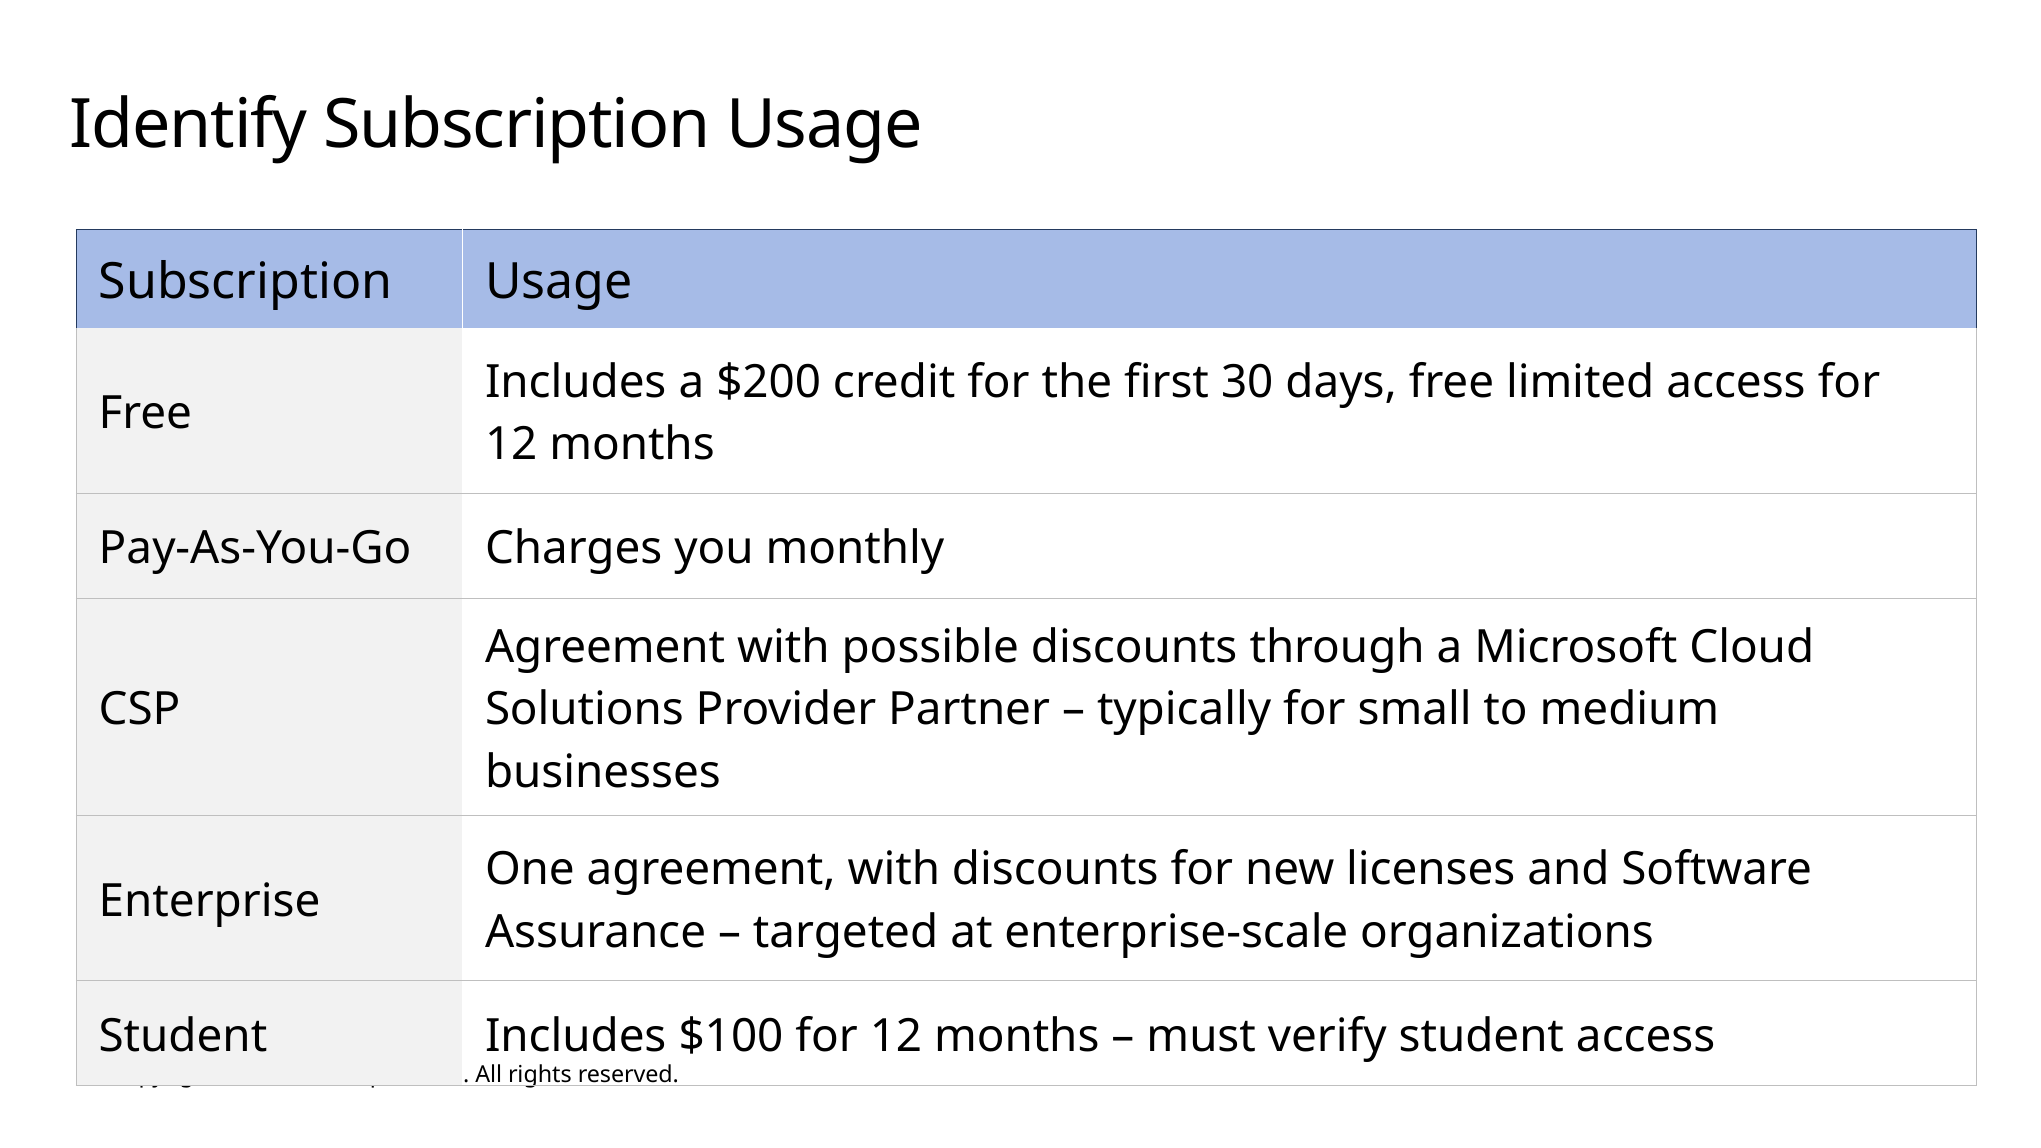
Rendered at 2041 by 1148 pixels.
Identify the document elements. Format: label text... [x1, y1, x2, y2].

table_header Subscription [77, 230, 462, 328]
table_cell Free [77, 328, 462, 493]
title Identify Subscription Usage [70, 73, 1968, 188]
table_cell Enterprise [77, 816, 462, 980]
table_cell One agreement, with discounts for new licenses and Software Assurance – targeted at enterprise-scale organizations [462, 816, 1976, 980]
table_cell Agreement with possible discounts through a Microsoft Cloud Solutions Provider Partner – typically for small to medium businesses [462, 599, 1976, 815]
table_cell Charges you monthly [462, 494, 1976, 598]
table_cell CSP [77, 599, 462, 815]
table_cell Pay-As-You-Go [77, 494, 462, 598]
table_header Usage [463, 230, 1976, 328]
table_cell Includes $100 for 12 months – must verify student access [462, 981, 1976, 1085]
table_cell Includes a $200 credit for the first 30 days, free limited access for 12 months [462, 328, 1976, 493]
table_cell Student [77, 981, 462, 1085]
